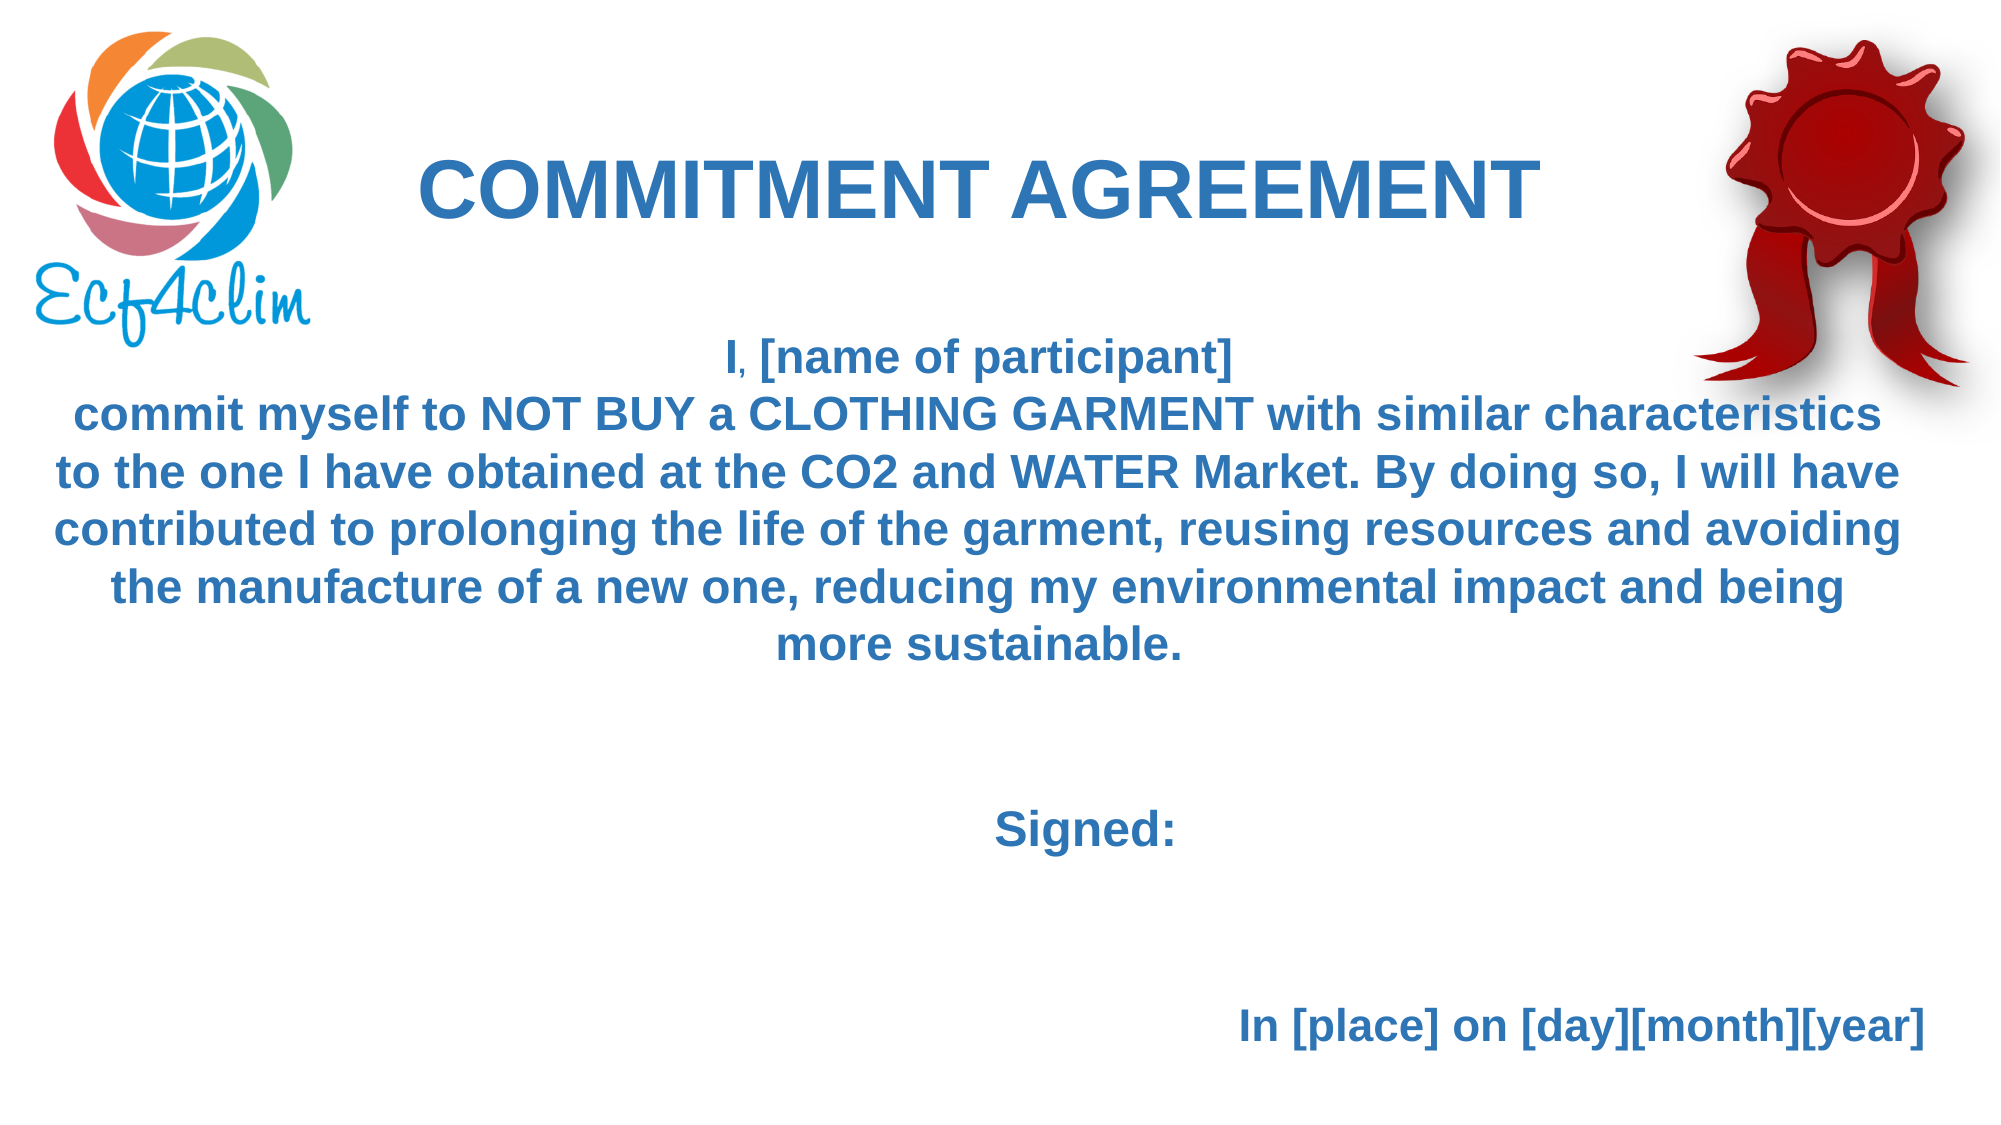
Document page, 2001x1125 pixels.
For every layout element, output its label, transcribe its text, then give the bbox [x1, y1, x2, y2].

picture [1693, 40, 1970, 387]
text_box In [place] on [day][month][year] [742, 988, 1942, 1059]
picture [35, 18, 311, 359]
text_box Signed: [979, 788, 1790, 864]
text_box COMMITMENT AGREEMENT I, [name of participant] commit myself to NOT BUY a CLOTHING GARMENT with similar characteristics to the one I have obtained at the CO2 and WATER Market. By doing so, I will have contributed to prolonging the life of the garment, reusing resources and avoiding the manufacture of a new one, reducing my environmental impact and being more sustainable. [35, 127, 1924, 678]
